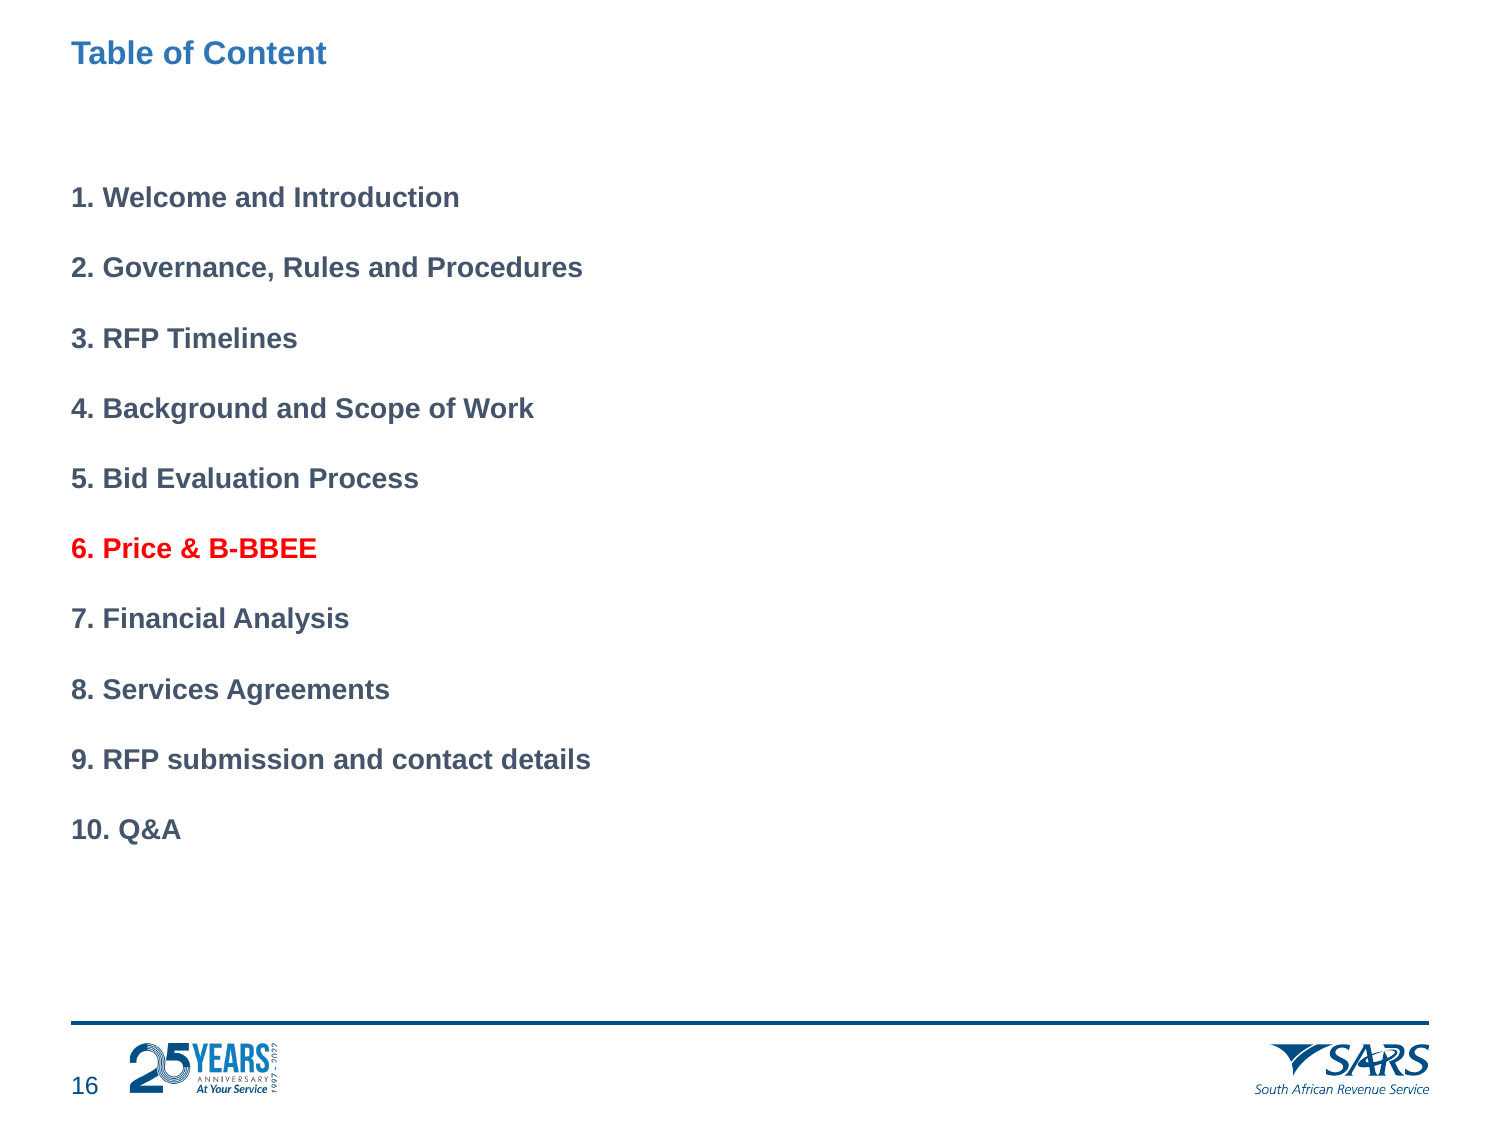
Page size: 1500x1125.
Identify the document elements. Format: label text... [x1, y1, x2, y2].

title Table of Content [56, 28, 1350, 116]
list 1. Welcome and Introduction 2. Governance, Rules and Procedures 3. RFP Timelines 4. Background and Scope of Work 5. Bid Evaluation Process 6. Price & B-BBEE 7. Financial Analysis 8. Services Agreements 9. RFP submission and contact details 10. Q&A [56, 159, 1430, 857]
slide_number 15 [56, 1054, 394, 1115]
